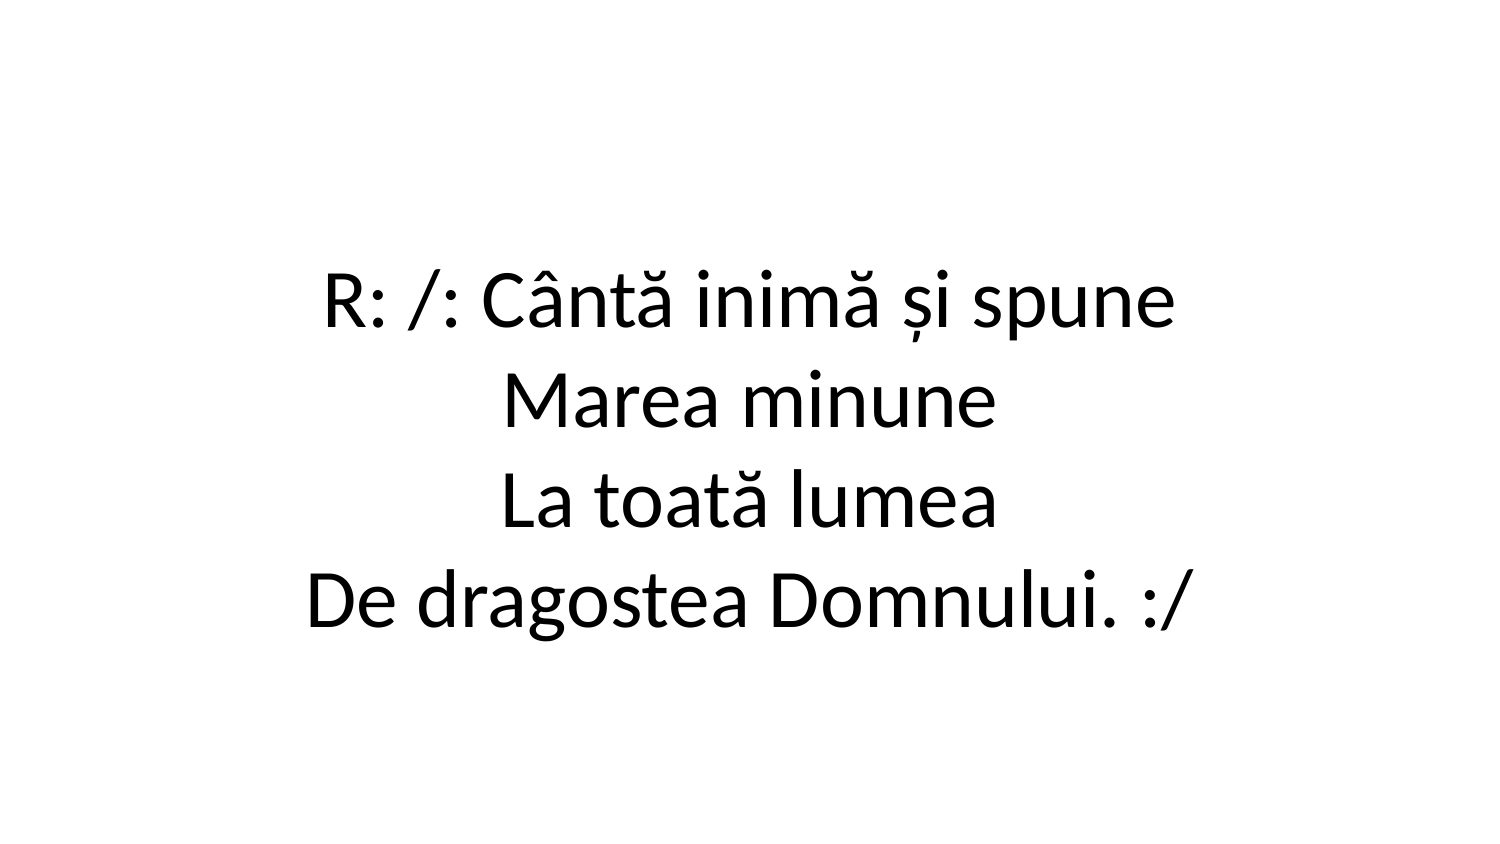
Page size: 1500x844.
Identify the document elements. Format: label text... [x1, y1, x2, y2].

text_box R: /: Cântă inimă și spune Marea minune La toată lumea De dragostea Domnului. :/ [290, 192, 1210, 652]
